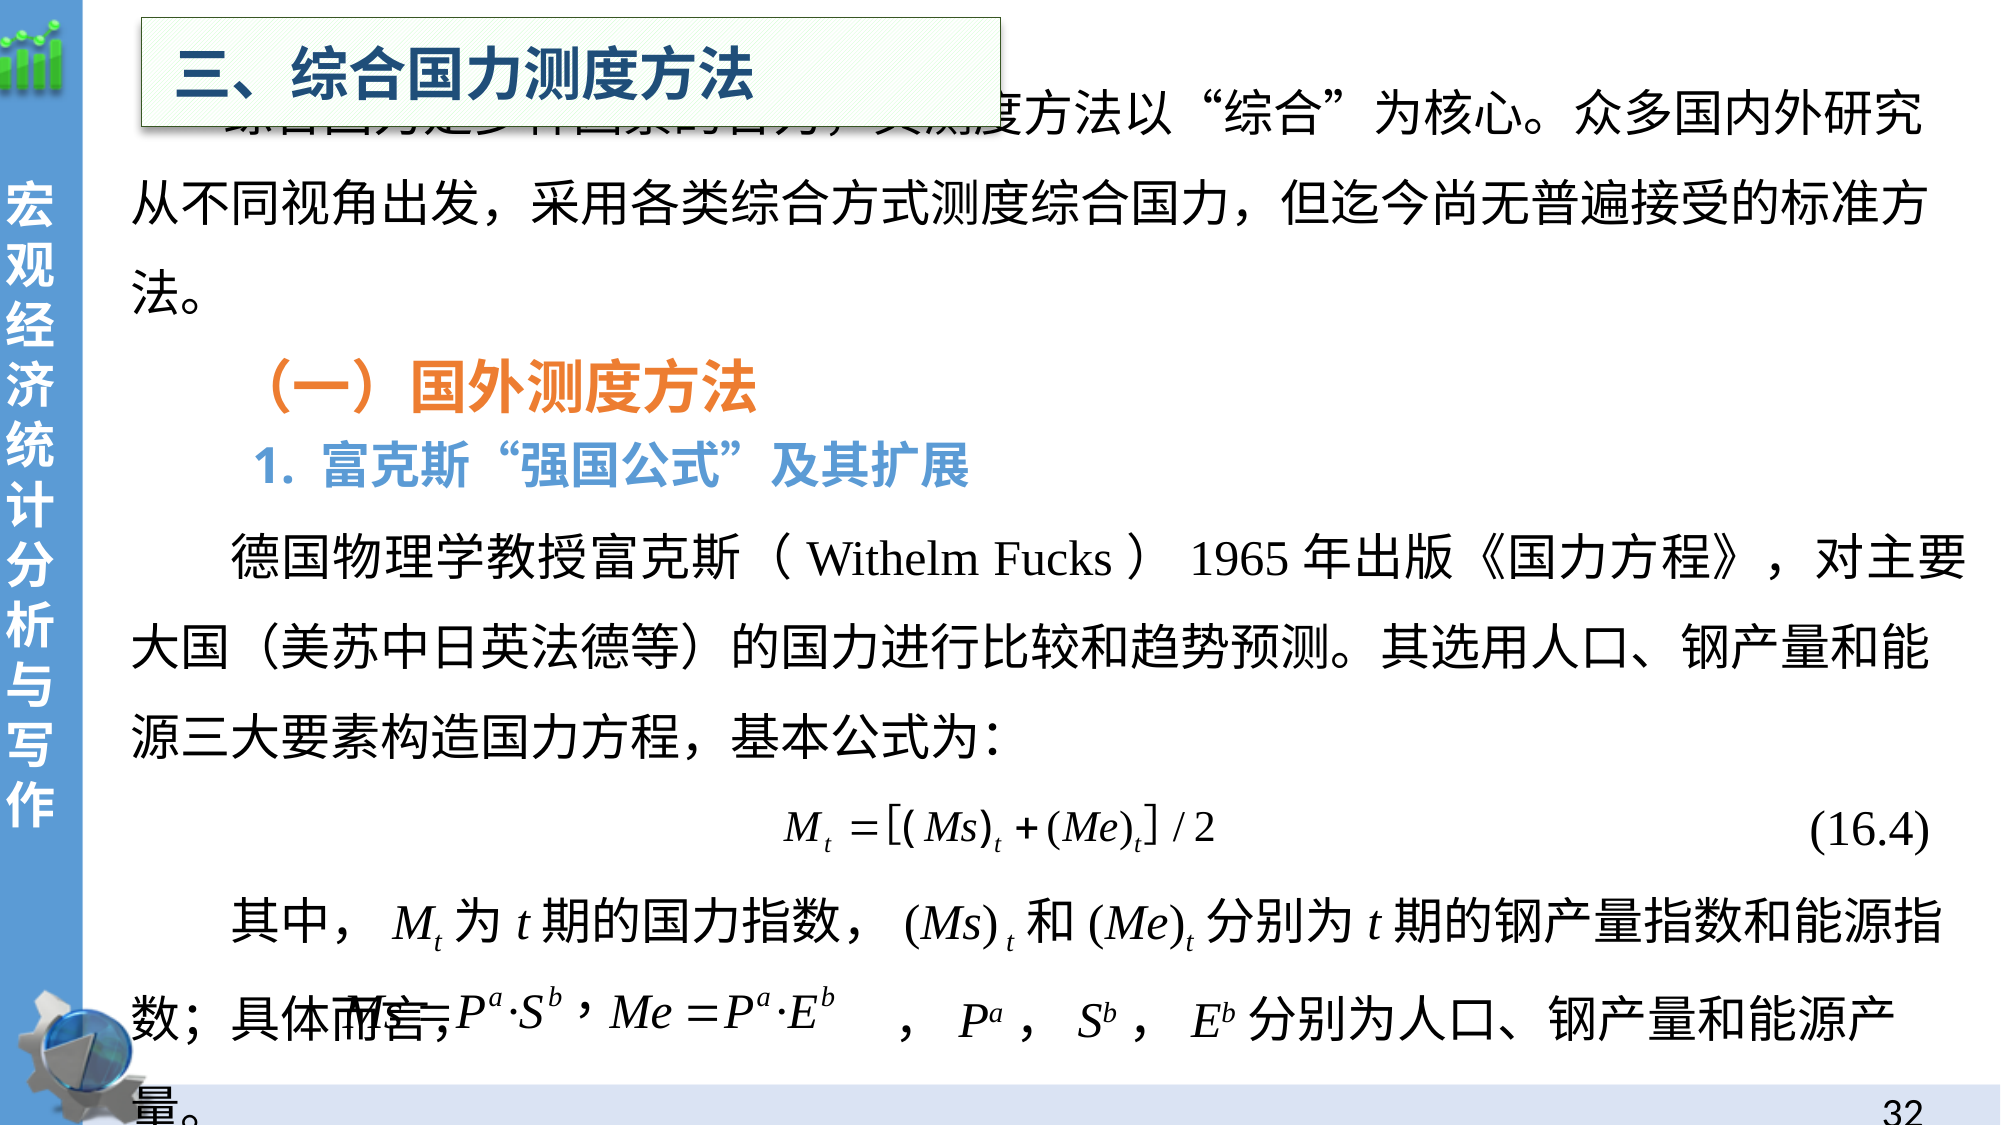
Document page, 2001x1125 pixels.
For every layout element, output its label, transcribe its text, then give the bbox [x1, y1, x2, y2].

slide_number 31 [1786, 1085, 1940, 1125]
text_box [334, 974, 846, 1041]
picture [0, 0, 2001, 1125]
text_box 三、综合国力测度方法 [141, 17, 1000, 127]
text_box 综合国力是多种因素的合力，其测度方法以“综合”为核心。众多国内外研究从不同视角出发，采用各类综合方式测度综合国力，但迄今尚无普遍接受的标准方法。 （一）国外测度方法 1. 富克斯“强国公式”及其扩展 德国物理学教授富克斯（Withelm Fucks）1965年出版《国力方程》，对主要大国（美苏中日英法德等）的国力进行比较和趋势预测。其选用人口、钢产量和能源三大要素构造国力方程，基本公式为： (16.4) 其中，Mt为t期的国力指数，(Ms) t和(Me)t分别为t期的钢产量指数和能源指数；具体而言， ，Pa，Sb，Eb分别为人口、钢产量和能源产量。 [96, 127, 1964, 1062]
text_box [776, 797, 1224, 864]
